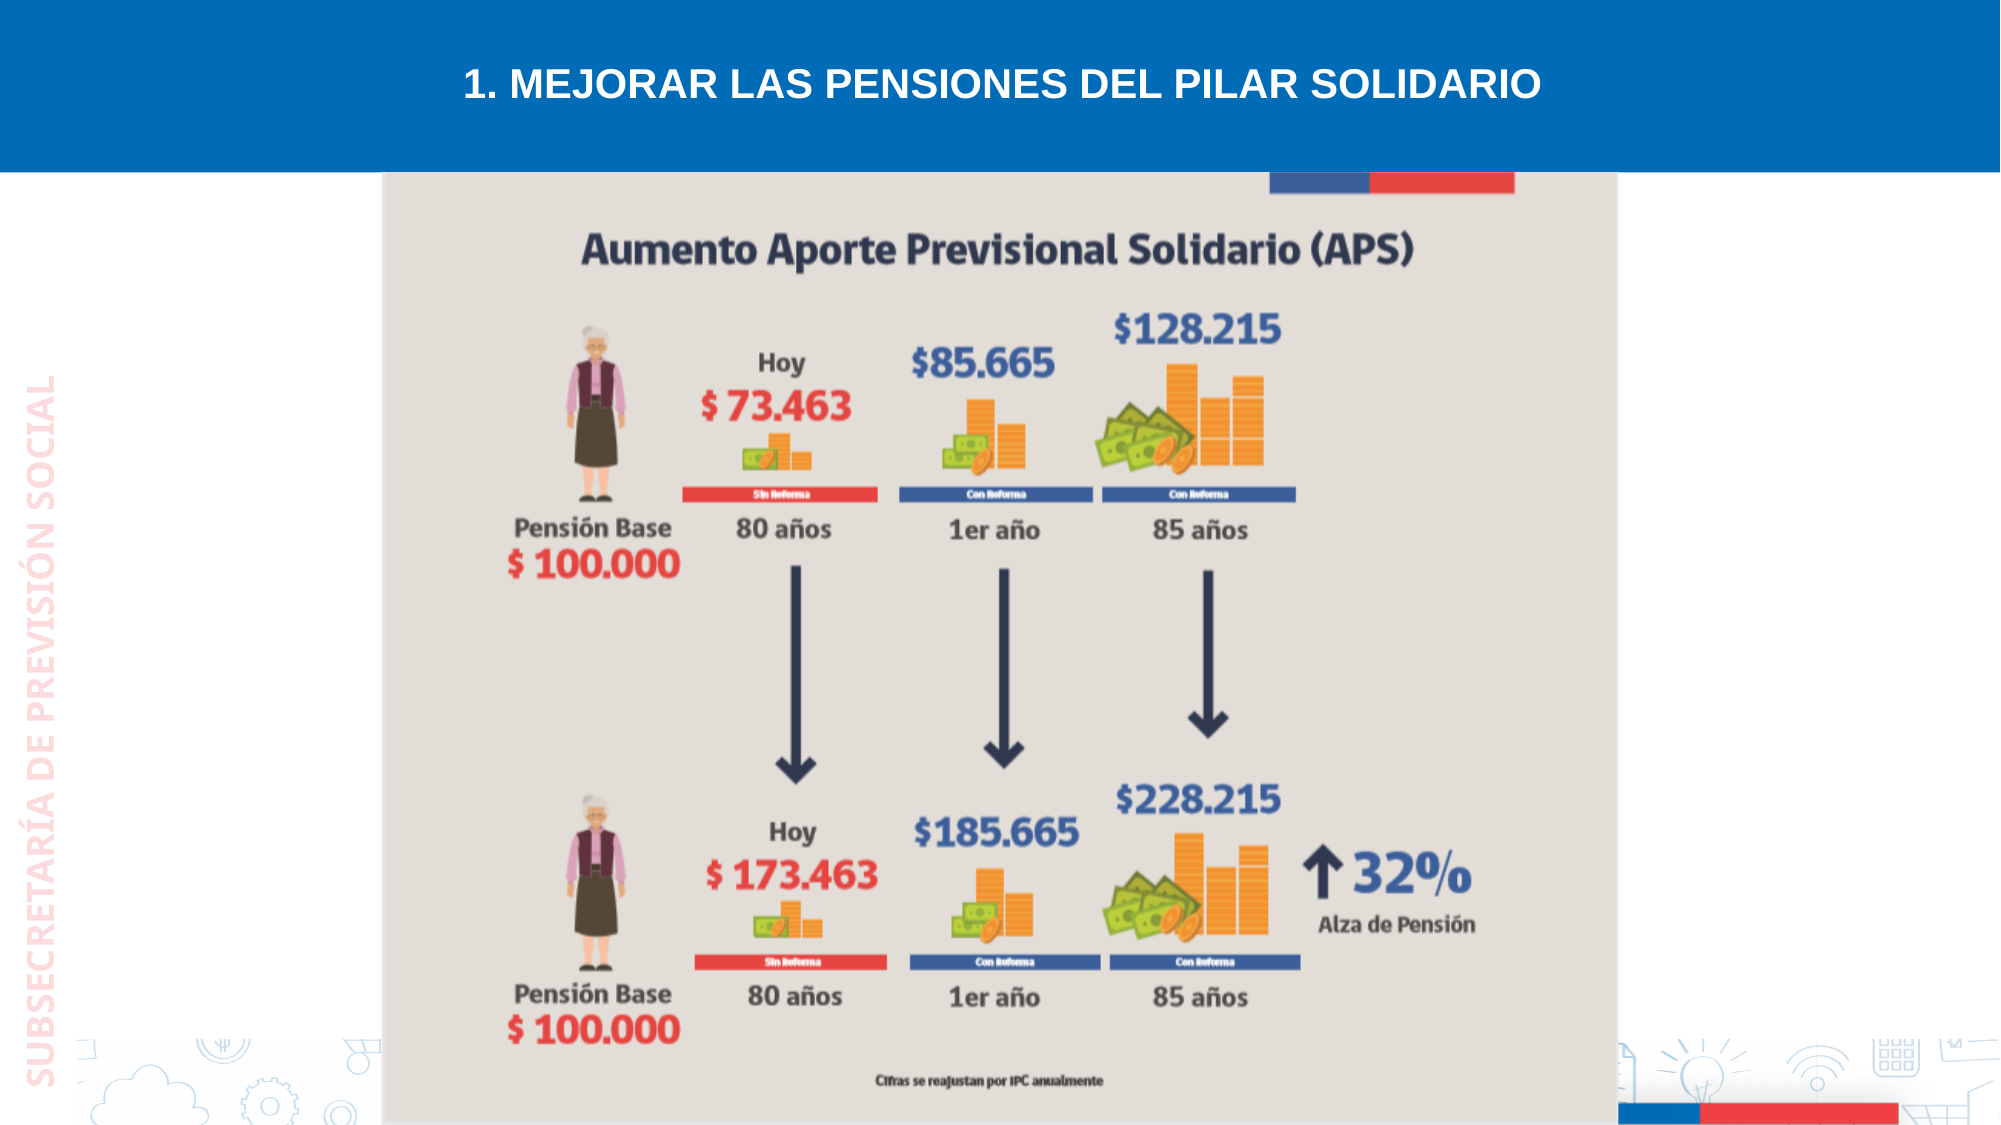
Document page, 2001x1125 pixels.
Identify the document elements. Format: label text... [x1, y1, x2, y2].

text_box [0, 0, 2000, 173]
text_box 1. MEJORAR LAS PENSIONES DEL PILAR SOLIDARIO [260, 56, 1746, 107]
picture [77, 172, 2001, 1125]
